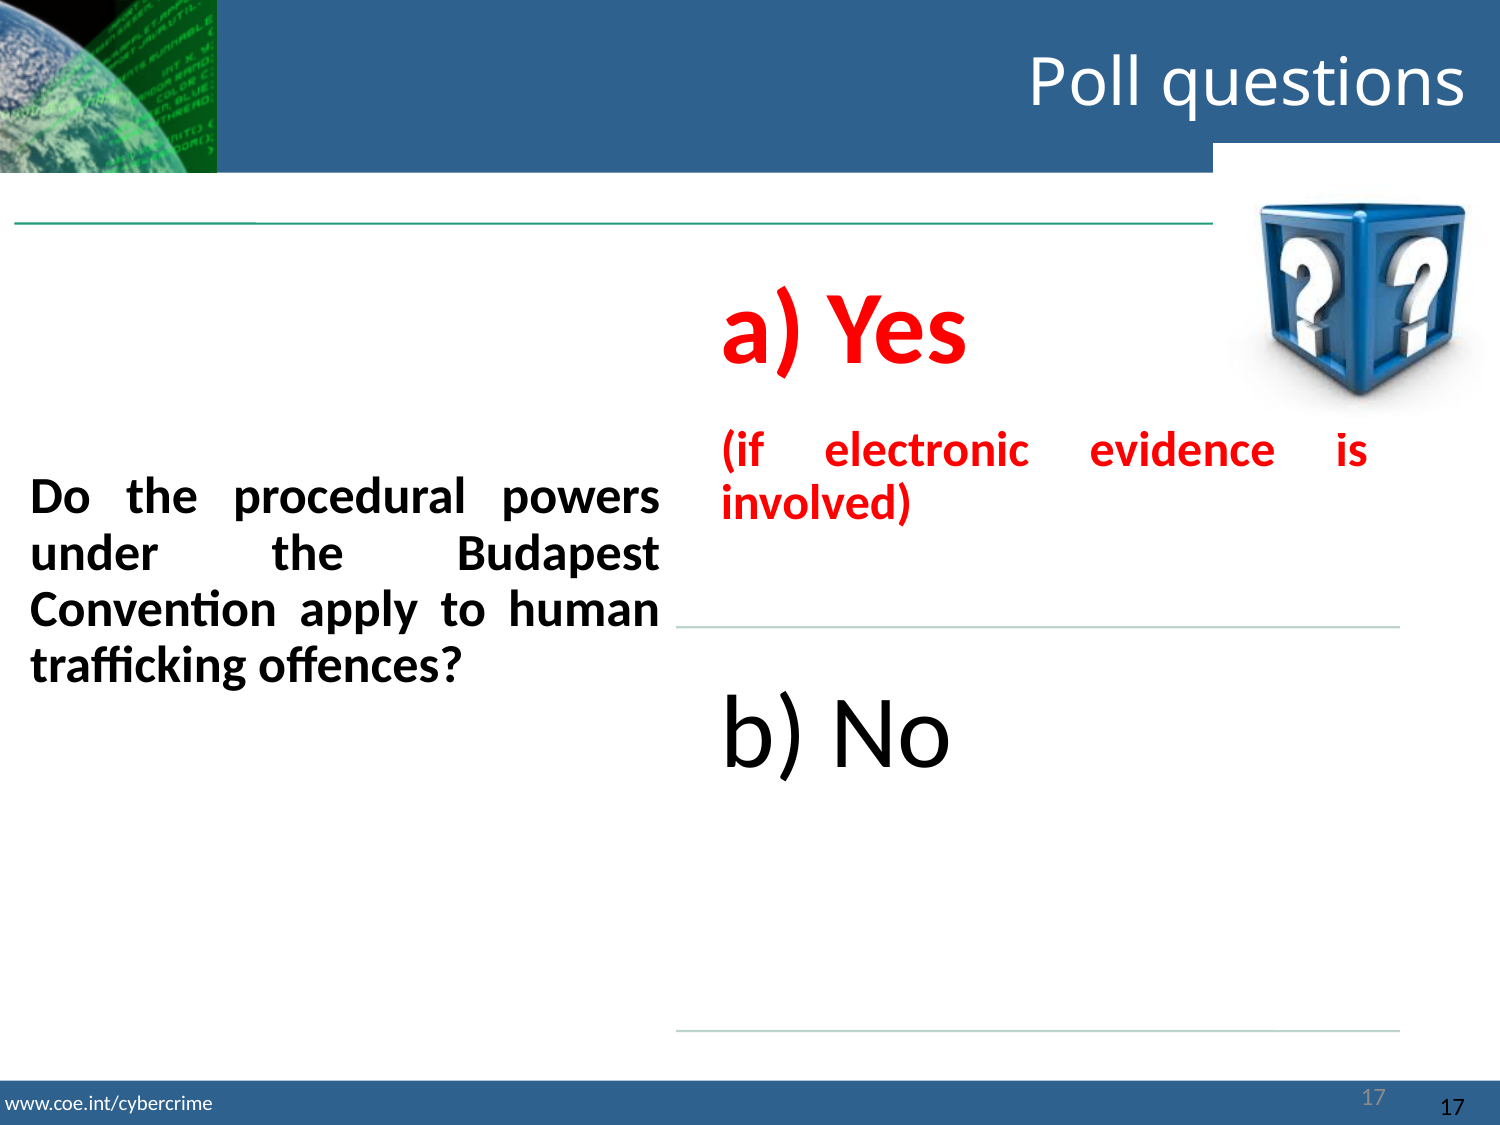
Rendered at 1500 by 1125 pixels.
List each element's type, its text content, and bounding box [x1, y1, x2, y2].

slide_number 17 [1051, 1065, 1402, 1125]
picture [1213, 143, 1500, 434]
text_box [14, 223, 1402, 1053]
text_box Poll questions [230, 31, 1483, 126]
text_box 17 [1399, 1069, 1480, 1125]
picture [0, 1, 217, 173]
